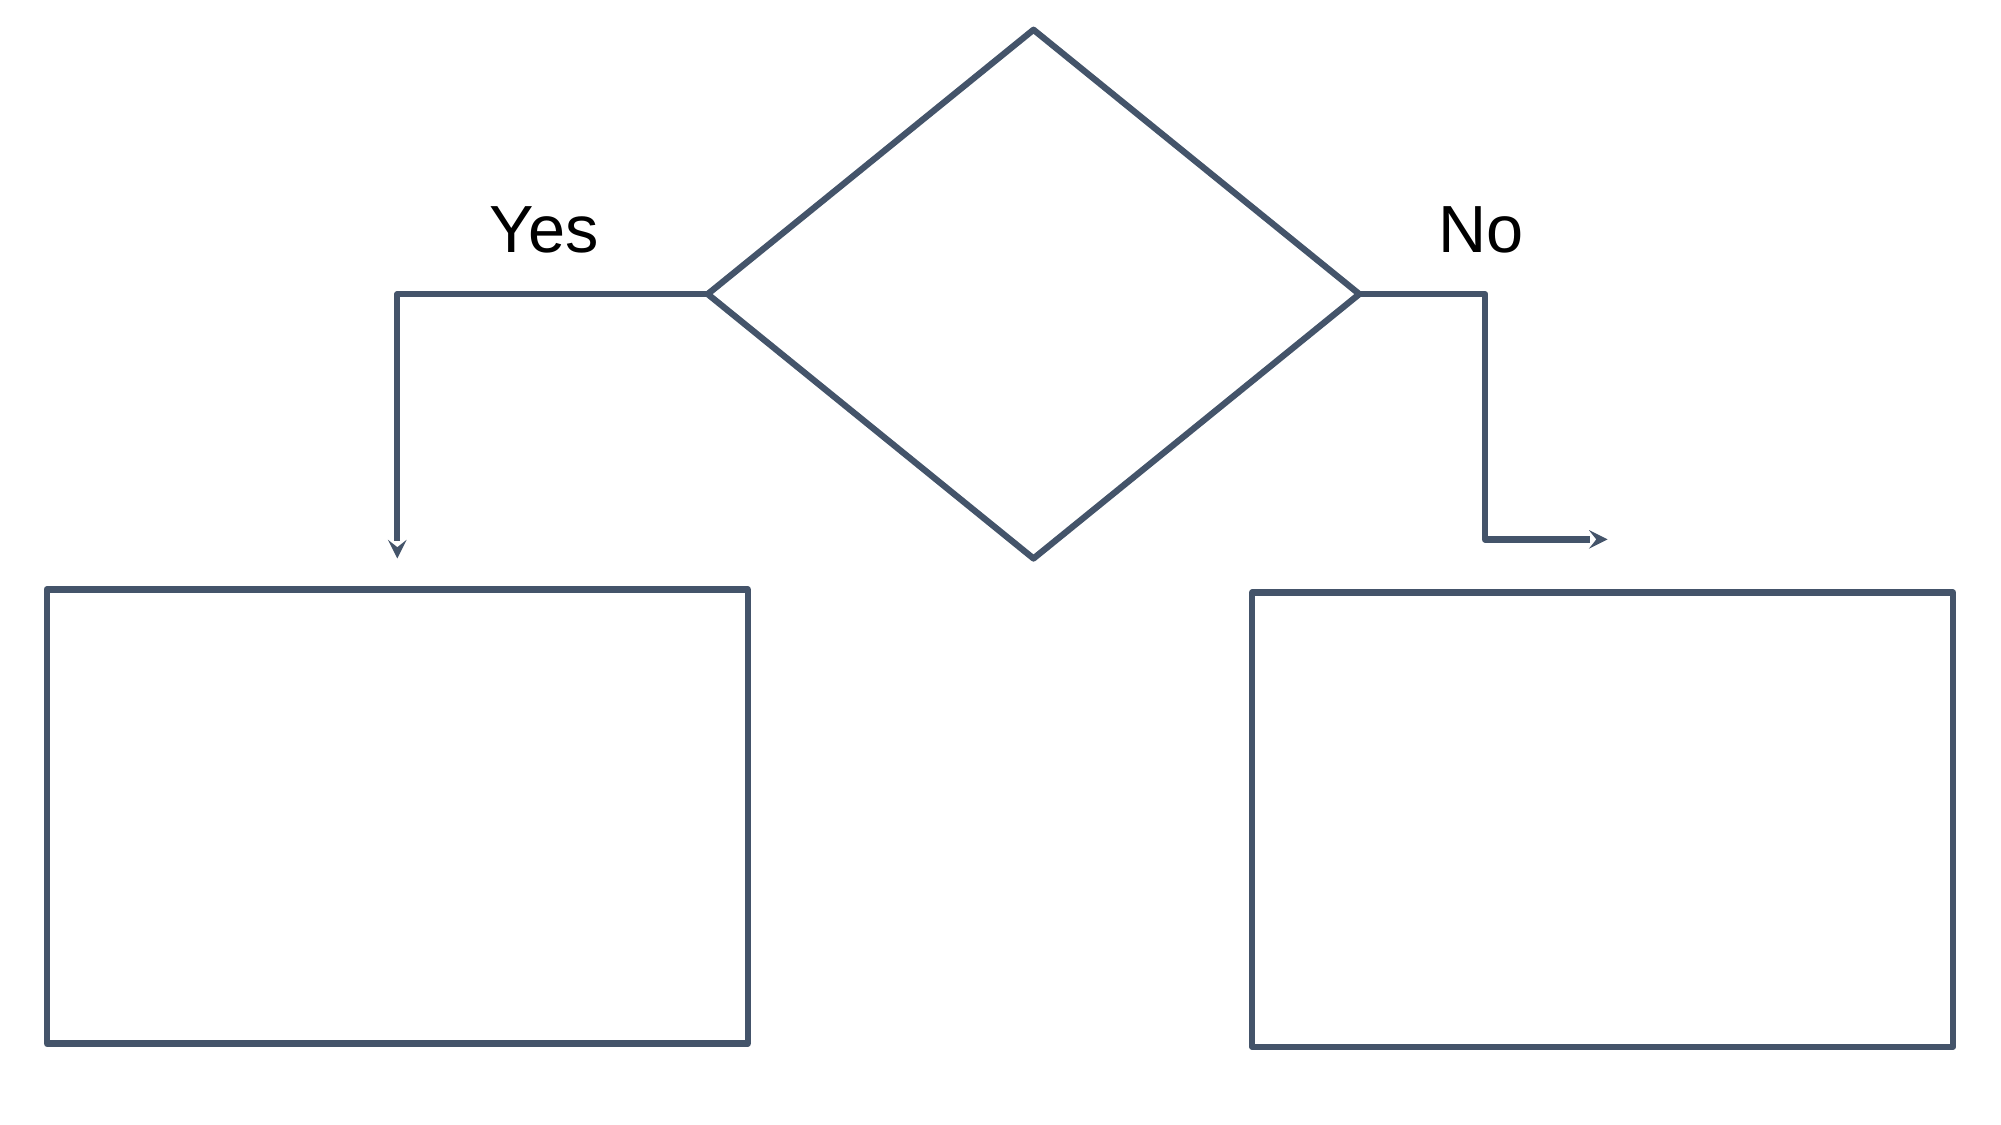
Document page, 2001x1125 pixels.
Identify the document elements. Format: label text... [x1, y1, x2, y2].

text_box No [1423, 170, 1592, 264]
text_box [1252, 592, 1954, 1047]
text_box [1359, 293, 1608, 540]
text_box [397, 293, 708, 559]
text_box [709, 155, 1358, 559]
text_box Yes [474, 170, 644, 264]
text_box [54, 558, 741, 652]
text_box [46, 589, 748, 1044]
text_box [906, 29, 1161, 133]
text_box [879, 133, 1194, 362]
